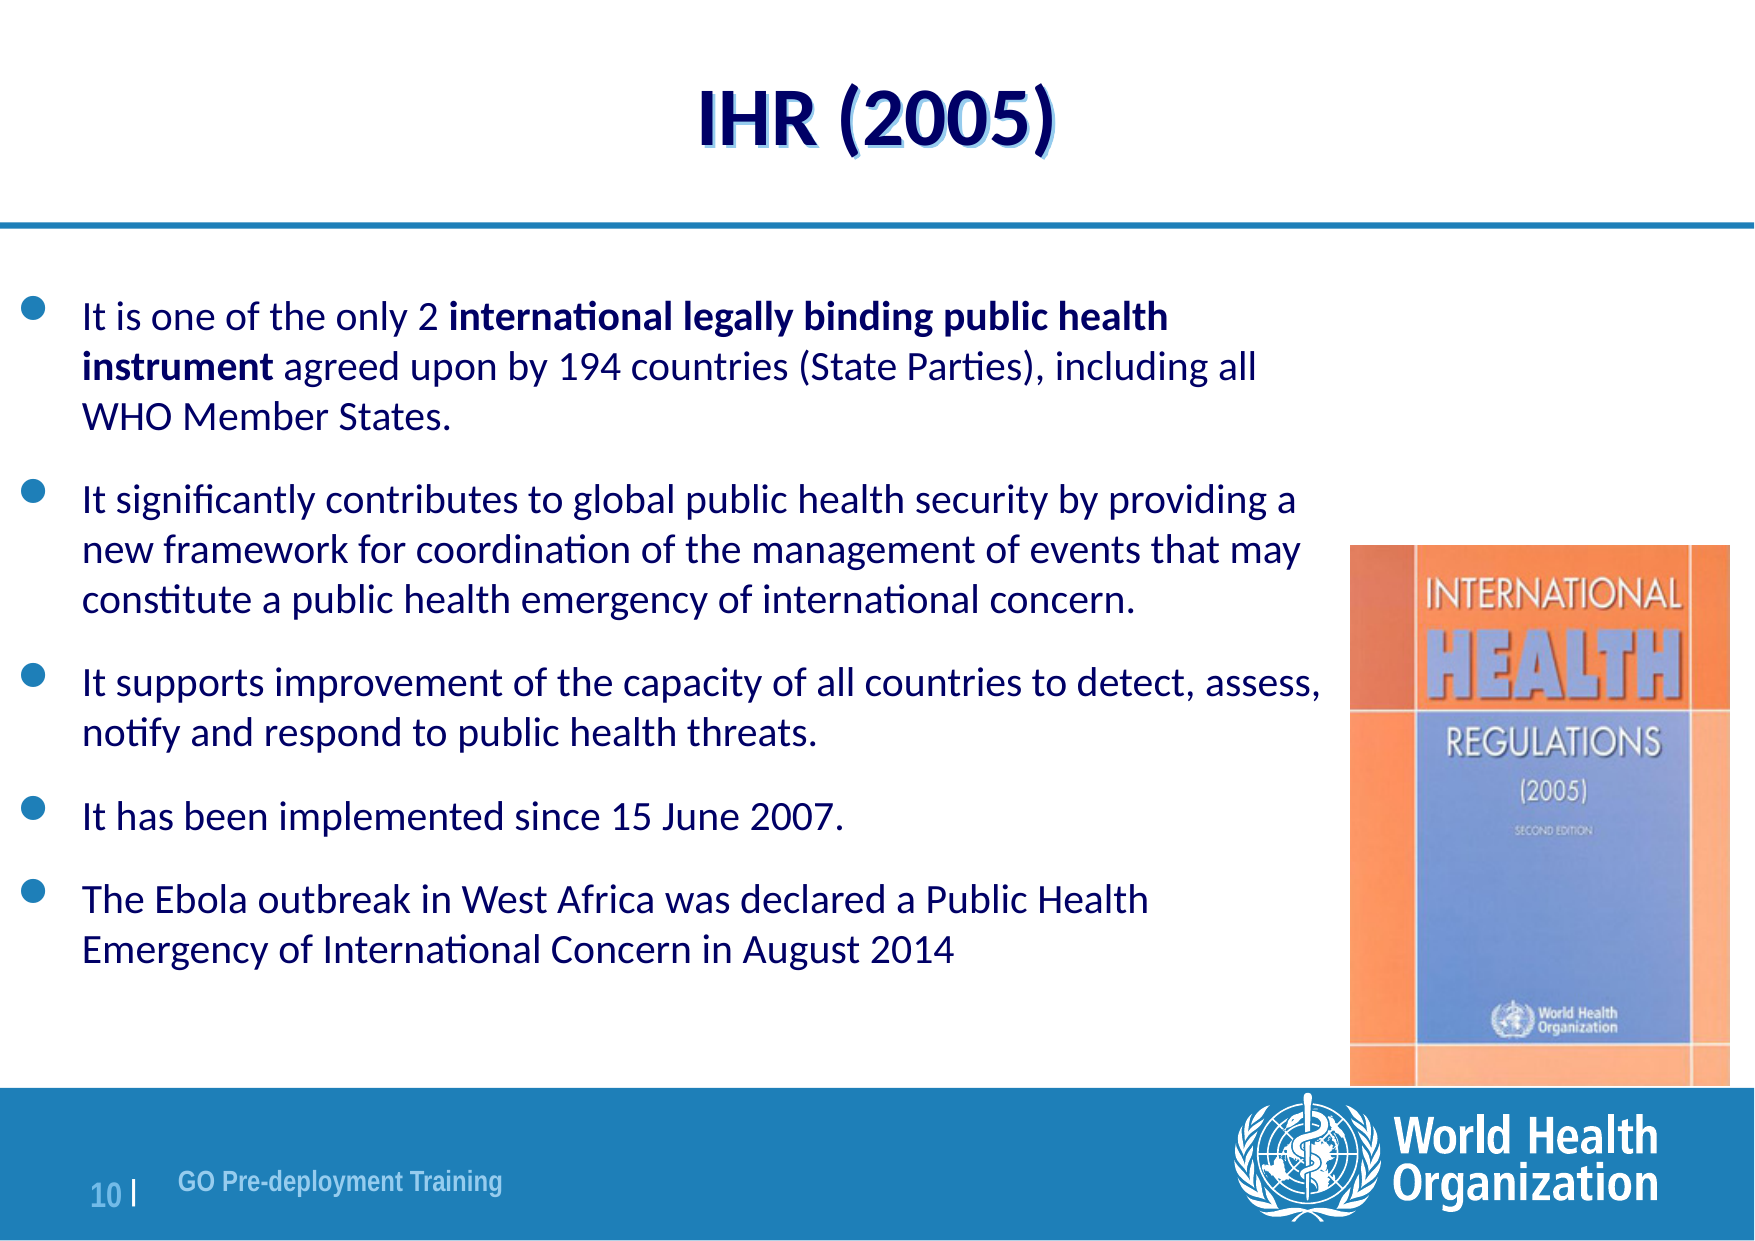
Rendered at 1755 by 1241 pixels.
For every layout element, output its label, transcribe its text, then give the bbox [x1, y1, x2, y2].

picture [1350, 544, 1730, 1087]
list It is one of the only 2 international legally binding public health instrument agreed upon by 194 countries (State Parties), including all WHO Member States. It significantly contributes to global public health security by providing a new framework for coordination of the management of events that may constitute a public health emergency of international concern. It supports improvement of the capacity of all countries to detect, assess, notify and respond to public health threats. It has been implemented since 15 June 2007. The Ebola outbreak in West Africa was declared a Public Health Emergency of International Concern in August 2014 [17, 288, 1334, 1123]
title IHR (2005) [0, 0, 1755, 224]
